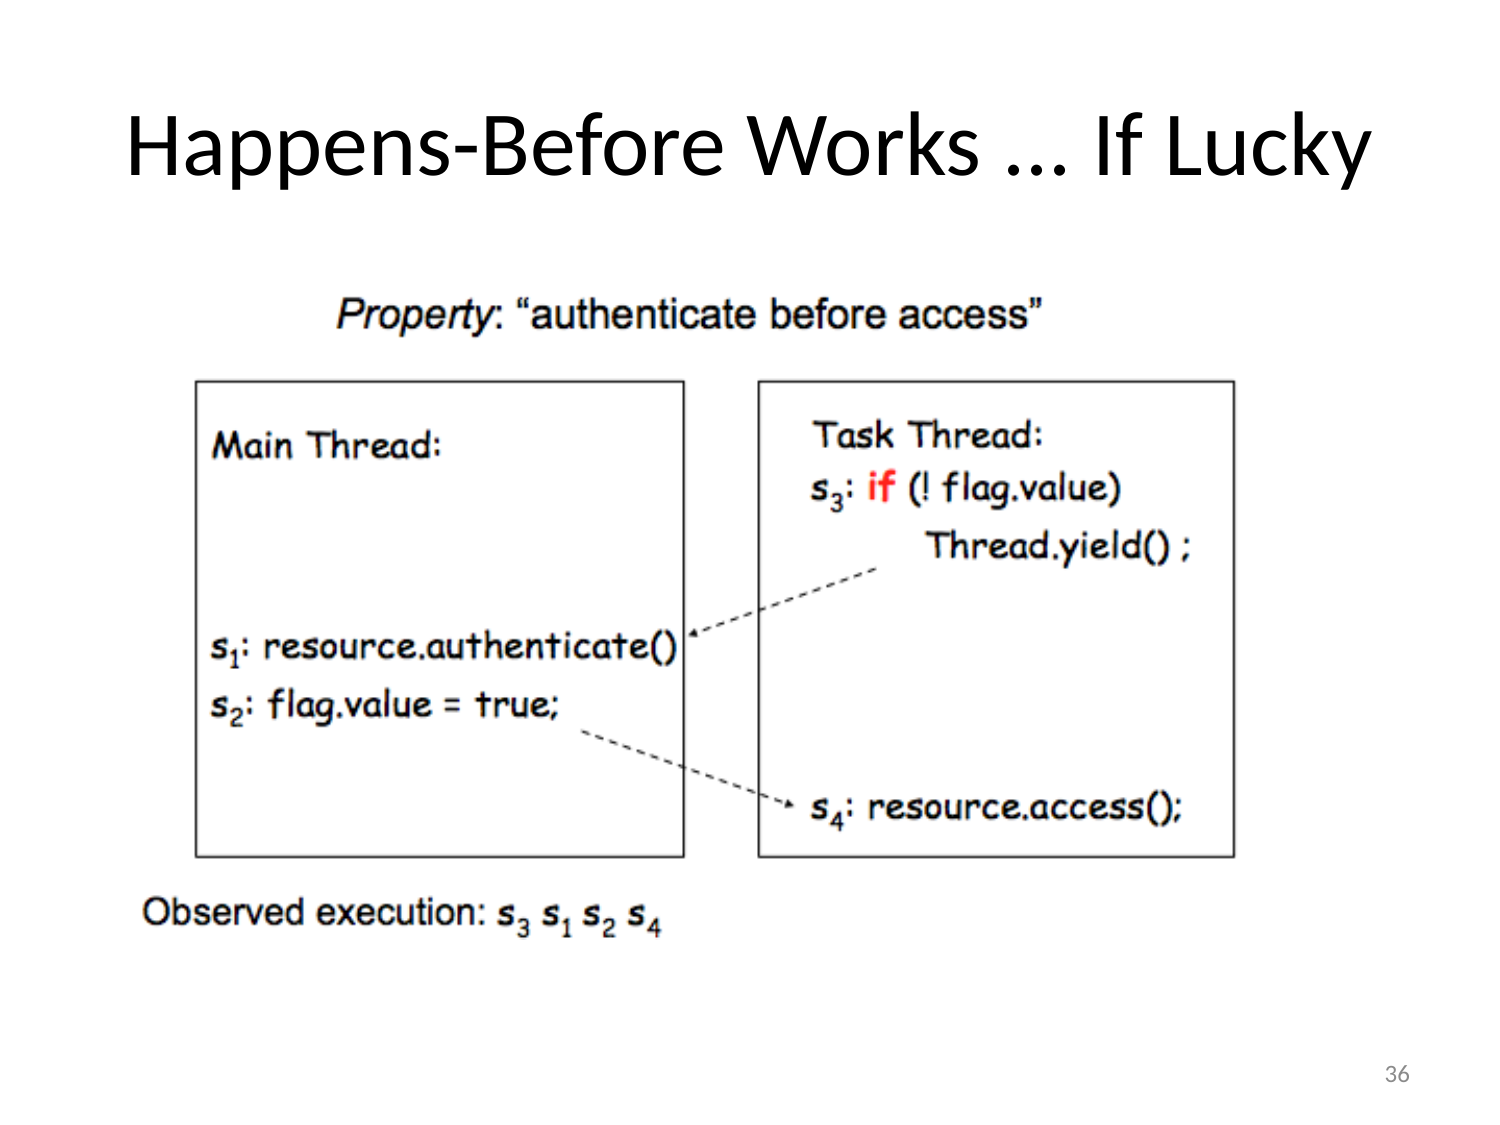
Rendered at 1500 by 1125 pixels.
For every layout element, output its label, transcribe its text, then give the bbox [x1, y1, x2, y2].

title Happens-Before Works ... If Lucky [75, 45, 1425, 233]
slide_number 36 [1074, 1042, 1425, 1103]
picture [135, 276, 1249, 940]
